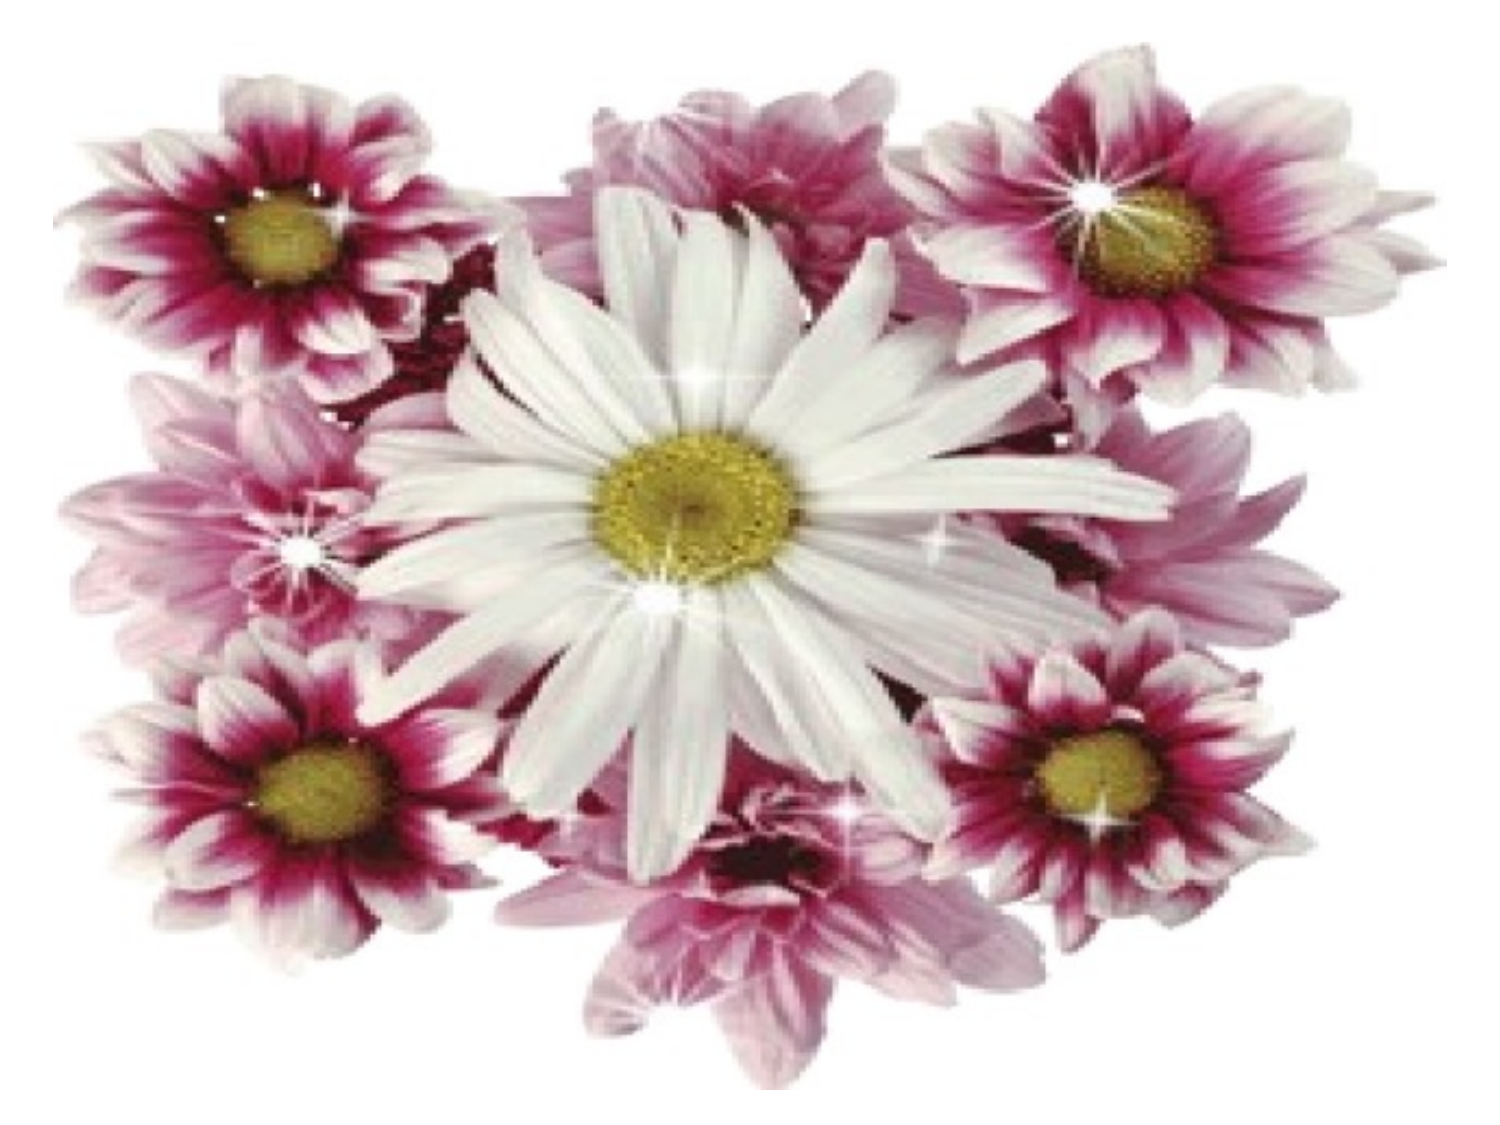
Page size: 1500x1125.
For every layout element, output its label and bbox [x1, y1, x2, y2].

picture [52, 42, 1448, 1091]
